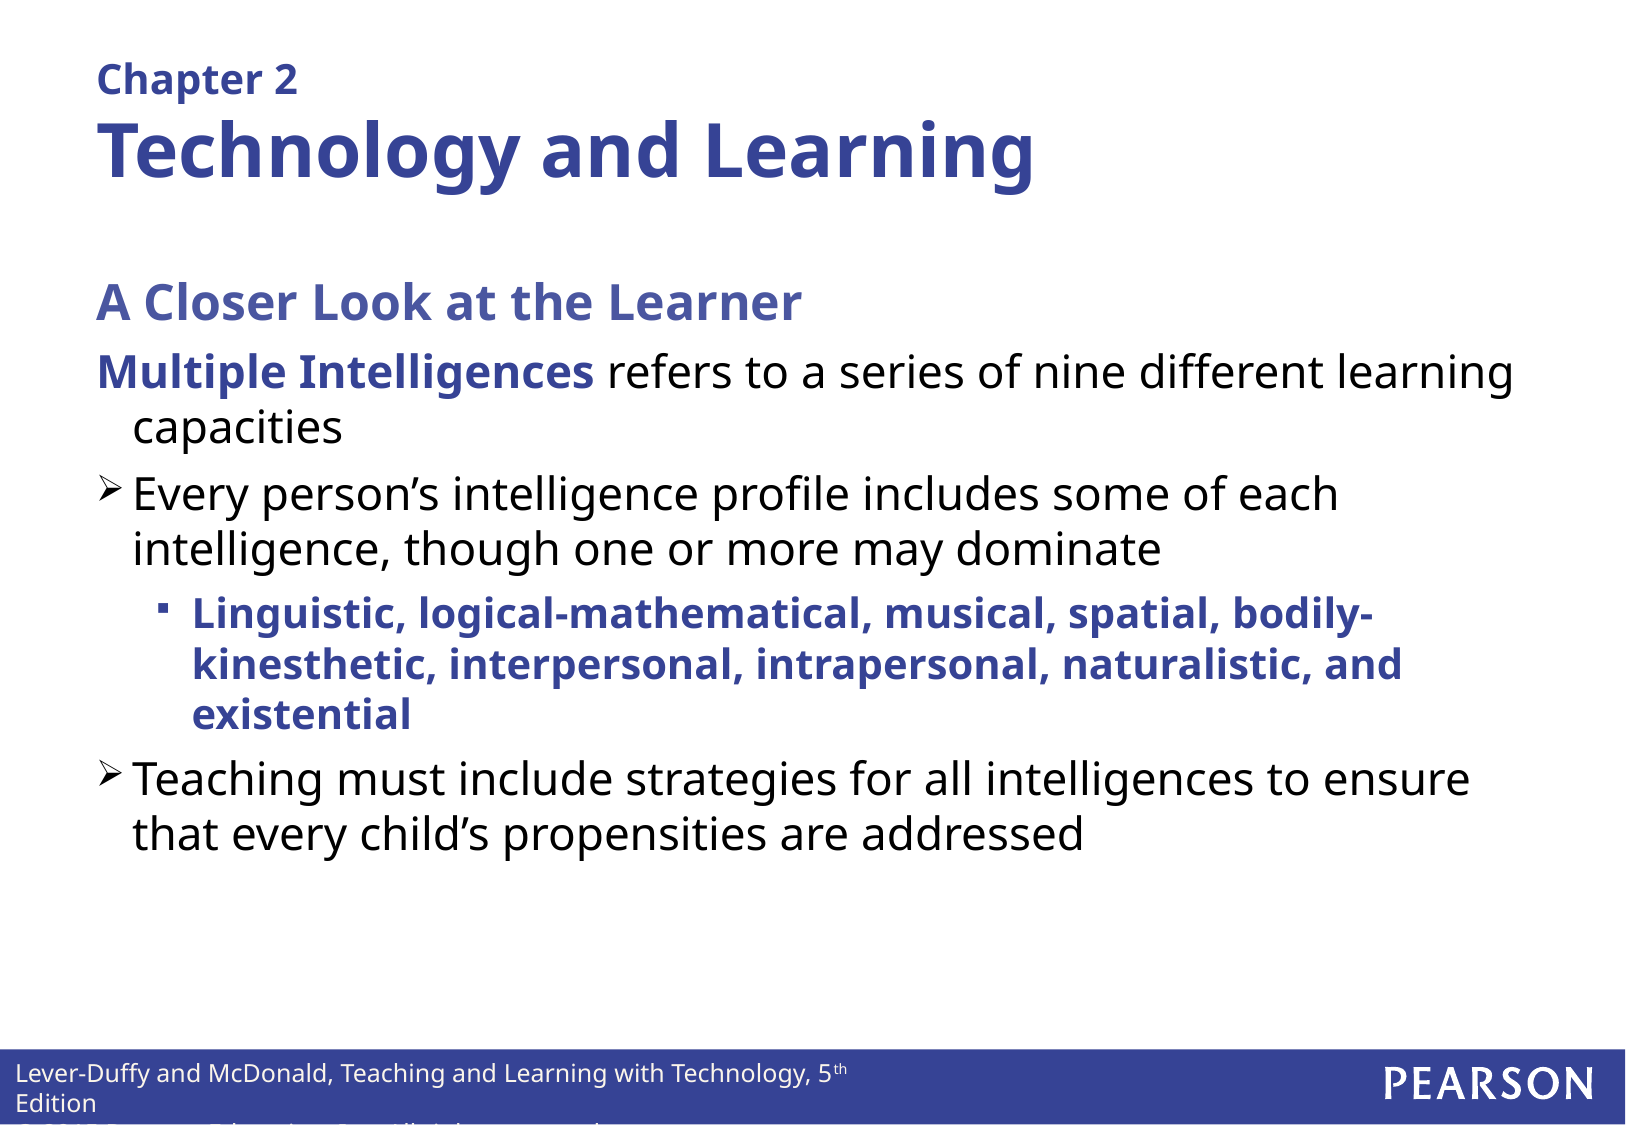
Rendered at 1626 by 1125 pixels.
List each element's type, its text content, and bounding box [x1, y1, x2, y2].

title Chapter 2 Technology and Learning [81, 45, 1544, 233]
list A Closer Look at the Learner Multiple Intelligences refers to a series of nine different learning capacities Every person’s intelligence profile includes some of each intelligence, though one or more may dominate Linguistic, logical-mathematical, musical, spatial, bodily-kinesthetic, interpersonal, intrapersonal, naturalistic, and existential Teaching must include strategies for all intelligences to ensure that every child’s propensities are addressed [81, 262, 1544, 1005]
